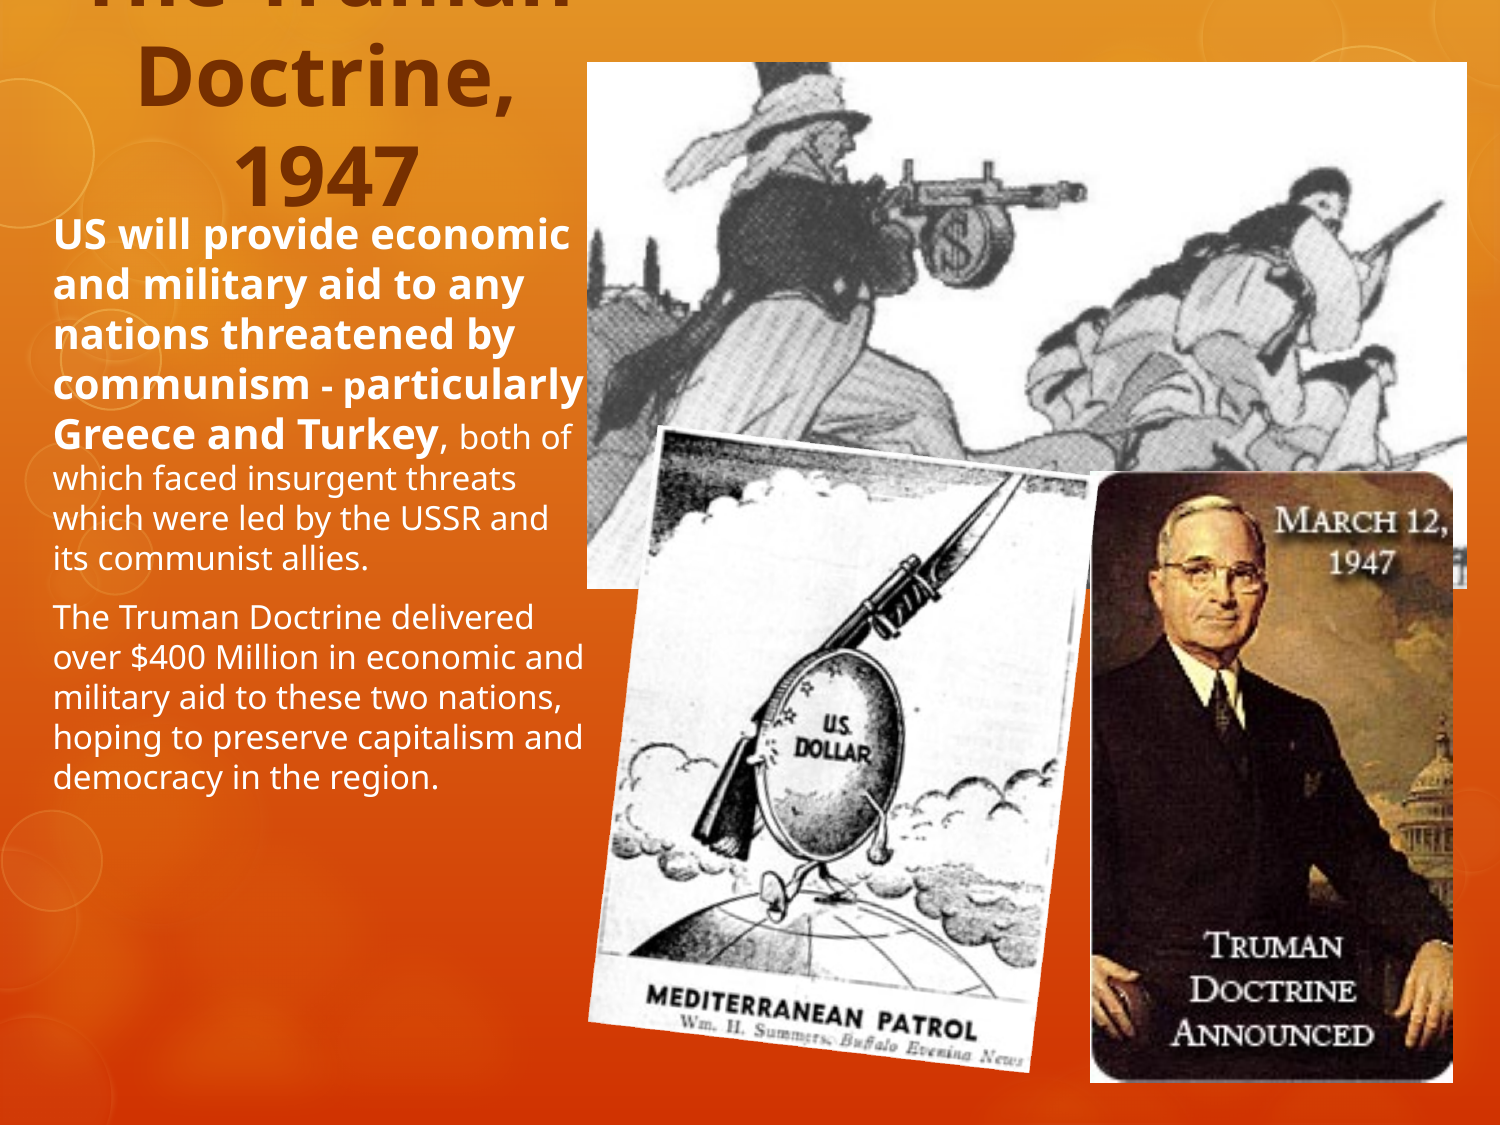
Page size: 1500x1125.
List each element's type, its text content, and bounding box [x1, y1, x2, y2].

picture [589, 448, 1085, 1072]
title The Truman Doctrine, 1947 [50, 0, 603, 200]
picture [1089, 470, 1453, 1083]
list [586, 61, 1467, 589]
list US will provide economic and military aid to any nations threatened by communism - particularly Greece and Turkey, both of which faced insurgent threats which were led by the USSR and its communist allies. The Truman Doctrine delivered over $400 Million in economic and military aid to these two nations, hoping to preserve capitalism and democracy in the region. [37, 200, 603, 995]
